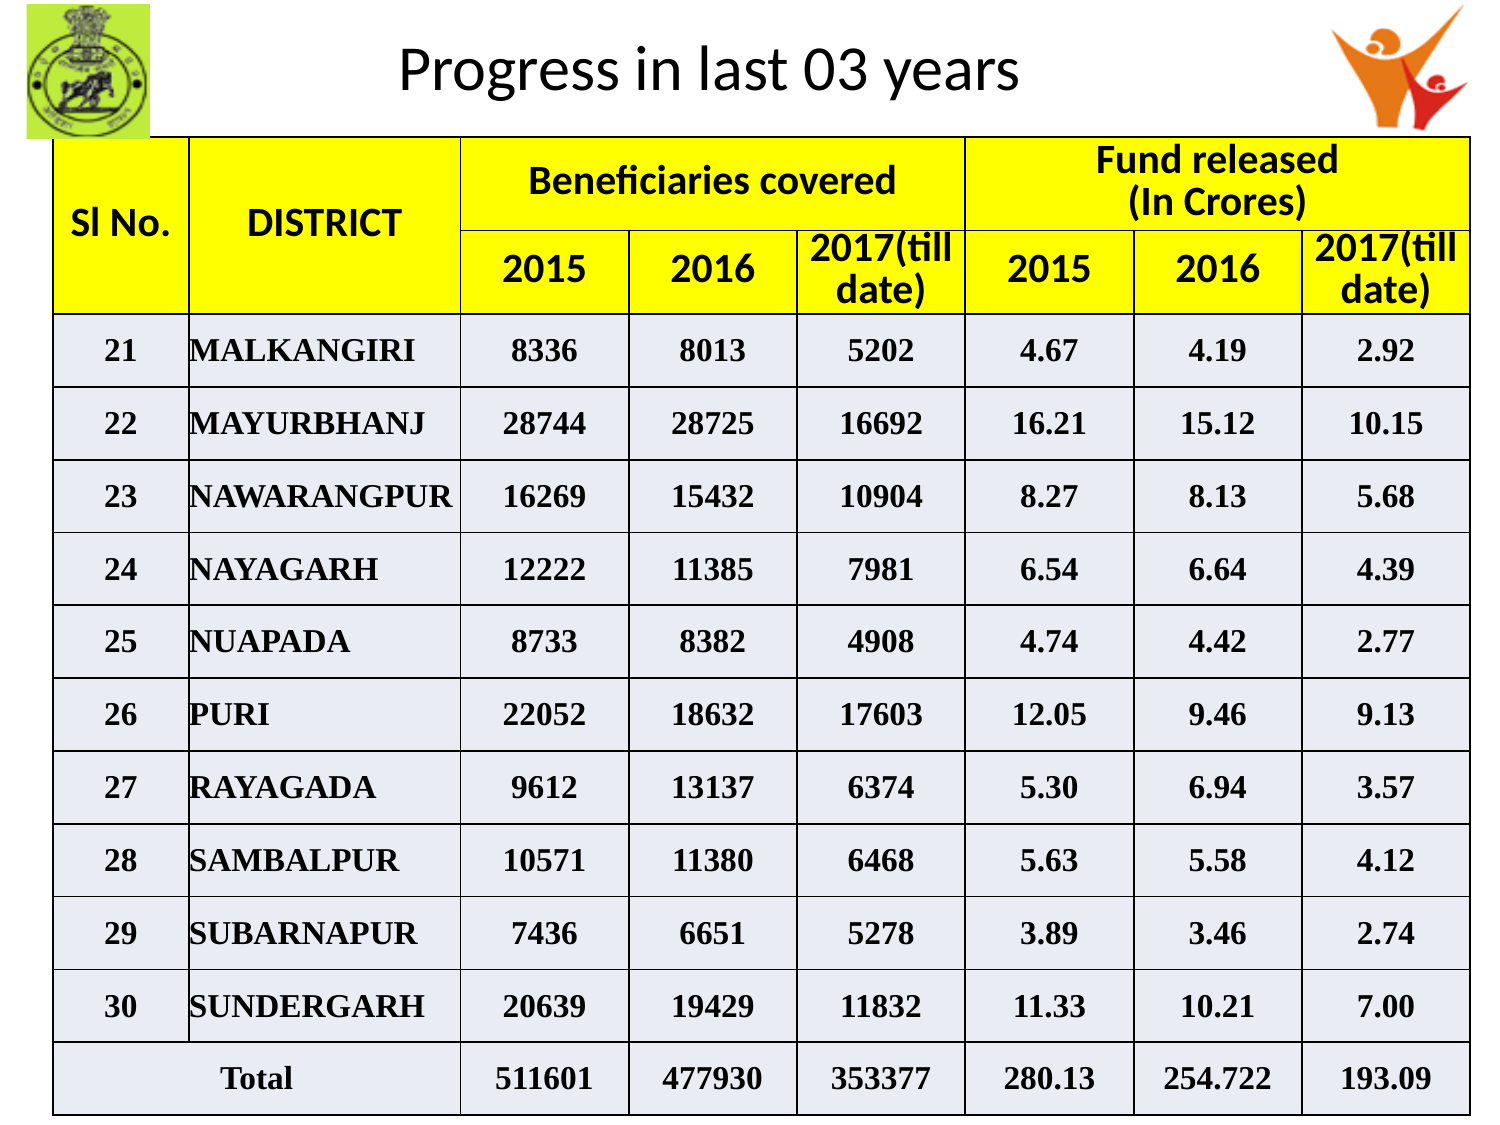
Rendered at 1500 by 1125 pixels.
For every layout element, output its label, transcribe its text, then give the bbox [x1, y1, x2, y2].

table_cell 6.64 [1135, 533, 1301, 604]
table_cell 25 [54, 606, 188, 677]
table_cell 20639 [461, 970, 628, 1041]
table_cell 16.21 [966, 388, 1133, 459]
table_cell 10.21 [1135, 970, 1301, 1041]
title Progress in last 03 years [154, 19, 1270, 112]
table_cell 19429 [630, 970, 796, 1041]
table_cell 5.58 [1135, 825, 1301, 896]
table_cell 4.42 [1135, 606, 1301, 677]
table_cell 8013 [630, 315, 796, 386]
table_cell 16269 [461, 461, 628, 532]
table_cell 193.09 [1303, 1043, 1469, 1114]
table_cell 4.74 [966, 606, 1133, 677]
table_cell 12222 [461, 533, 628, 604]
table_cell 5.30 [966, 752, 1133, 823]
table_cell 2.77 [1303, 606, 1469, 677]
picture [26, 3, 151, 139]
table_cell SUNDERGARH [190, 970, 460, 1041]
table_cell SUBARNAPUR [190, 897, 460, 969]
table_header Beneficiaries covered [461, 138, 964, 230]
table_cell 8336 [461, 315, 628, 386]
table_cell 15432 [630, 461, 796, 532]
table_cell 22052 [461, 679, 628, 750]
table_cell MAYURBHANJ [190, 388, 460, 459]
table_cell 11832 [798, 970, 964, 1041]
table_cell 29 [54, 897, 188, 969]
table_cell 21 [54, 315, 188, 386]
table_cell 4.12 [1303, 825, 1469, 896]
table_cell 30 [54, 970, 188, 1041]
table_cell 8382 [630, 606, 796, 677]
table_cell 5278 [798, 897, 964, 969]
table_cell 254.722 [1135, 1043, 1301, 1114]
table_cell 26 [54, 679, 188, 750]
table_cell 18632 [630, 679, 796, 750]
table_cell 3.57 [1303, 752, 1469, 823]
table_cell 2.74 [1303, 897, 1469, 969]
table_cell 6468 [798, 825, 964, 896]
table_cell 511601 [461, 1043, 628, 1114]
table_cell 8.13 [1135, 461, 1301, 532]
table_cell 477930 [630, 1043, 796, 1114]
table_header DISTRICT [190, 138, 460, 313]
table_cell 15.12 [1135, 388, 1301, 459]
table_cell 17603 [798, 679, 964, 750]
table_header Fund released (In Crores) [966, 138, 1469, 230]
table_cell 10.15 [1303, 388, 1469, 459]
table_cell 6.54 [966, 533, 1133, 604]
table_cell 6651 [630, 897, 796, 969]
table_cell 5.63 [966, 825, 1133, 896]
table_cell 22 [54, 388, 188, 459]
table_cell 353377 [798, 1043, 964, 1114]
table_cell 12.05 [966, 679, 1133, 750]
table_cell 24 [54, 533, 188, 604]
table_cell 2016 [1135, 231, 1301, 313]
table_cell 10904 [798, 461, 964, 532]
table_cell 6.94 [1135, 752, 1301, 823]
table_cell 11.33 [966, 970, 1133, 1041]
table_cell MALKANGIRI [190, 315, 460, 386]
table_cell 6374 [798, 752, 964, 823]
table_cell 28 [54, 825, 188, 896]
table_cell 4908 [798, 606, 964, 677]
table_cell 4.19 [1135, 315, 1301, 386]
table_cell 3.89 [966, 897, 1133, 969]
table_cell 7436 [461, 897, 628, 969]
table_cell 10571 [461, 825, 628, 896]
table_cell 8.27 [966, 461, 1133, 532]
table_cell 9.13 [1303, 679, 1469, 750]
table_cell 2017(till date) [1303, 231, 1469, 313]
table_cell 7.00 [1303, 970, 1469, 1041]
table_cell 8733 [461, 606, 628, 677]
table_cell NUAPADA [190, 606, 460, 677]
table_cell 2015 [461, 231, 628, 313]
table_cell 9612 [461, 752, 628, 823]
table_cell 28725 [630, 388, 796, 459]
table_cell PURI [190, 679, 460, 750]
table_cell 5.68 [1303, 461, 1469, 532]
table_cell 3.46 [1135, 897, 1301, 969]
table_cell 2015 [966, 231, 1133, 313]
picture [1328, 1, 1478, 138]
table_cell 5202 [798, 315, 964, 386]
table_cell 7981 [798, 533, 964, 604]
table_cell 28744 [461, 388, 628, 459]
table_cell 2017(till date) [798, 231, 964, 313]
table_cell NAYAGARH [190, 533, 460, 604]
table_cell 23 [54, 461, 188, 532]
table_cell 4.39 [1303, 533, 1469, 604]
table_cell RAYAGADA [190, 752, 460, 823]
table_cell 4.67 [966, 315, 1133, 386]
table_cell 11385 [630, 533, 796, 604]
table_cell 280.13 [966, 1043, 1133, 1114]
table_cell Total [54, 1043, 460, 1114]
table_cell 2016 [630, 231, 796, 313]
table_cell 16692 [798, 388, 964, 459]
table_cell NAWARANGPUR [190, 461, 460, 532]
table_cell 9.46 [1135, 679, 1301, 750]
table_cell 11380 [630, 825, 796, 896]
table_cell 27 [54, 752, 188, 823]
table_cell SAMBALPUR [190, 825, 460, 896]
table_header Sl No. [54, 138, 188, 313]
table_cell 13137 [630, 752, 796, 823]
table_cell 2.92 [1303, 315, 1469, 386]
